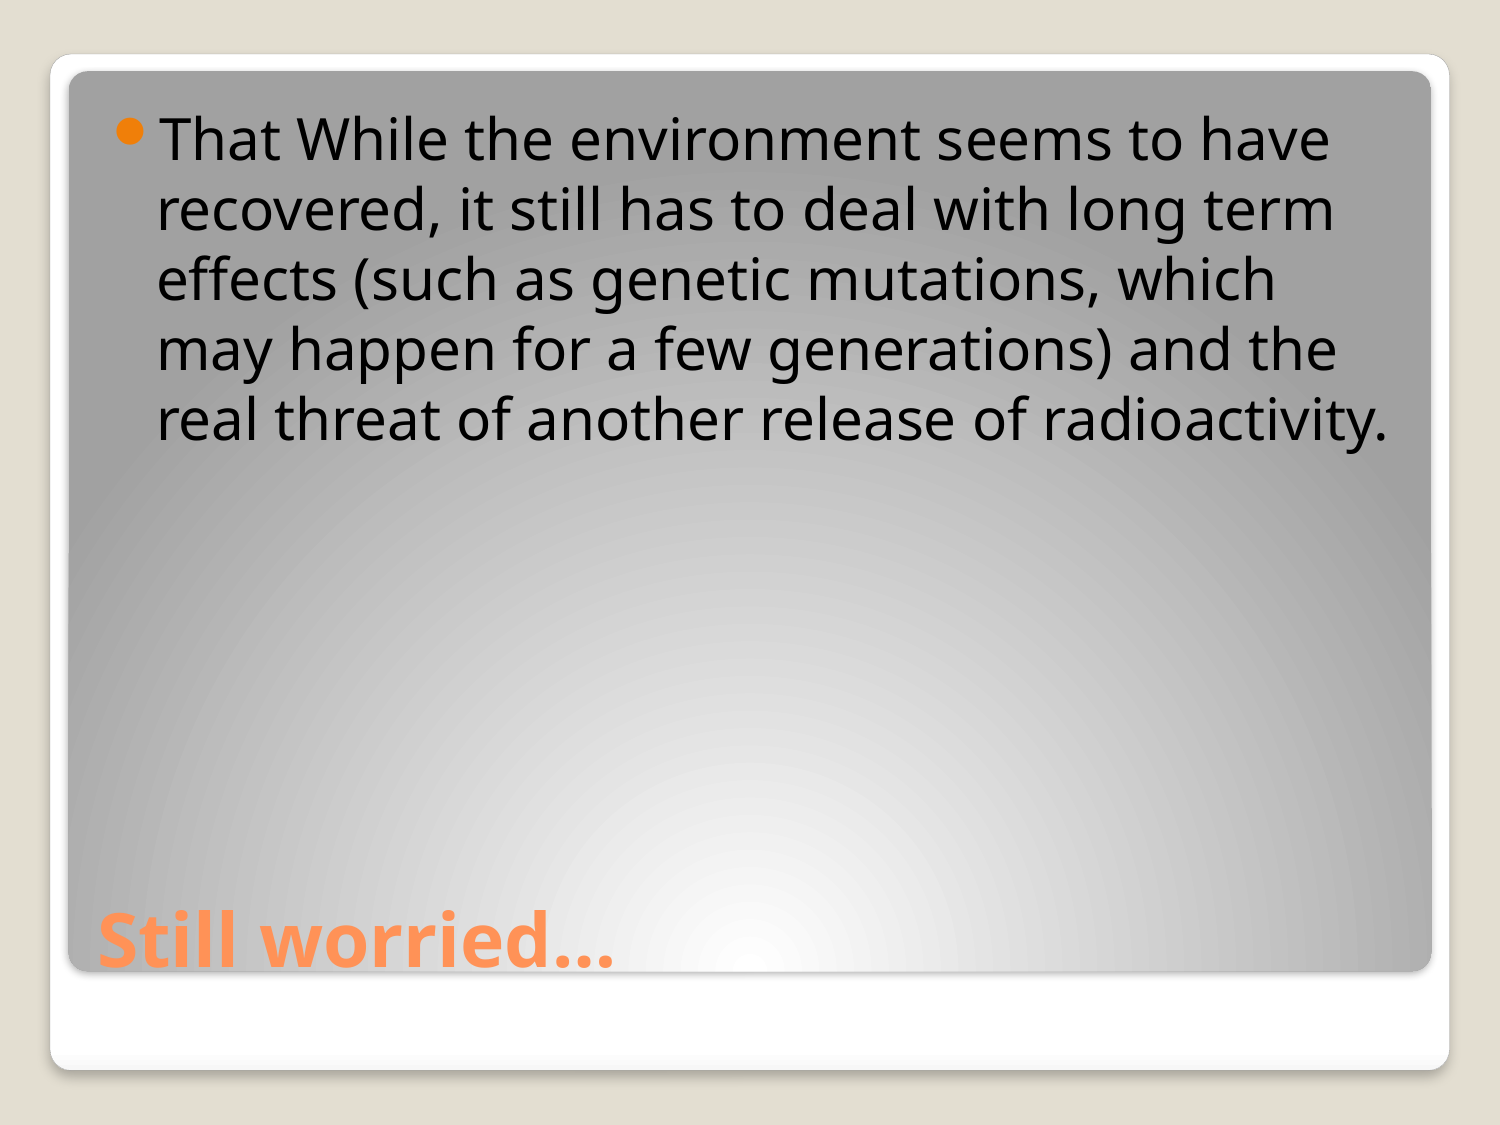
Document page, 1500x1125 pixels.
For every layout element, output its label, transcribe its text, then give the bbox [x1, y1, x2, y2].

title Still worried… [82, 817, 1425, 990]
list That While the environment seems to have recovered, it still has to deal with long term effects (such as genetic mutations, which may happen for a few generations) and the real threat of another release of radioactivity. [82, 86, 1425, 774]
